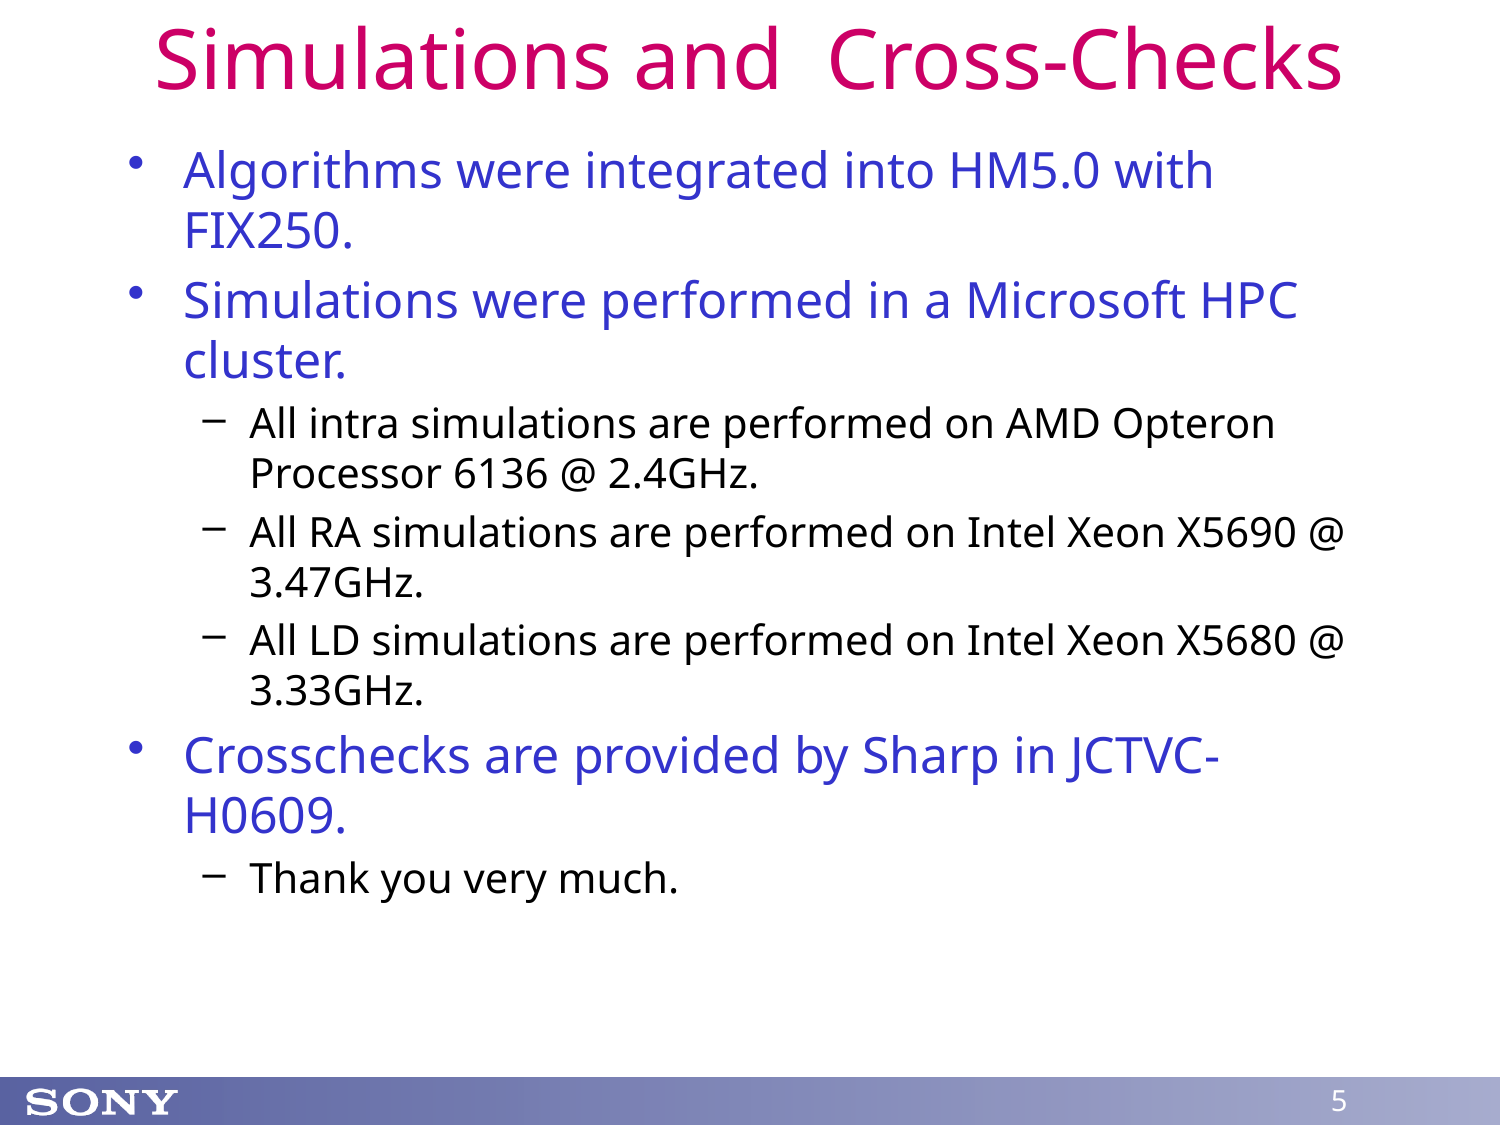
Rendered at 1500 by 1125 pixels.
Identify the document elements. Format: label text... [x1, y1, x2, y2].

list Algorithms were integrated into HM5.0 with FIX250. Simulations were performed in a Microsoft HPC cluster. All intra simulations are performed on AMD Opteron Processor 6136 @ 2.4GHz. All RA simulations are performed on Intel Xeon X5690 @ 3.47GHz. All LD simulations are performed on Intel Xeon X5680 @ 3.33GHz. Crosschecks are provided by Sharp in JCTVC-H0609. Thank you very much. [112, 131, 1388, 1069]
title Simulations and Cross-Checks [112, 0, 1388, 115]
picture [26, 1088, 178, 1116]
slide_number 5 [1049, 1074, 1363, 1125]
